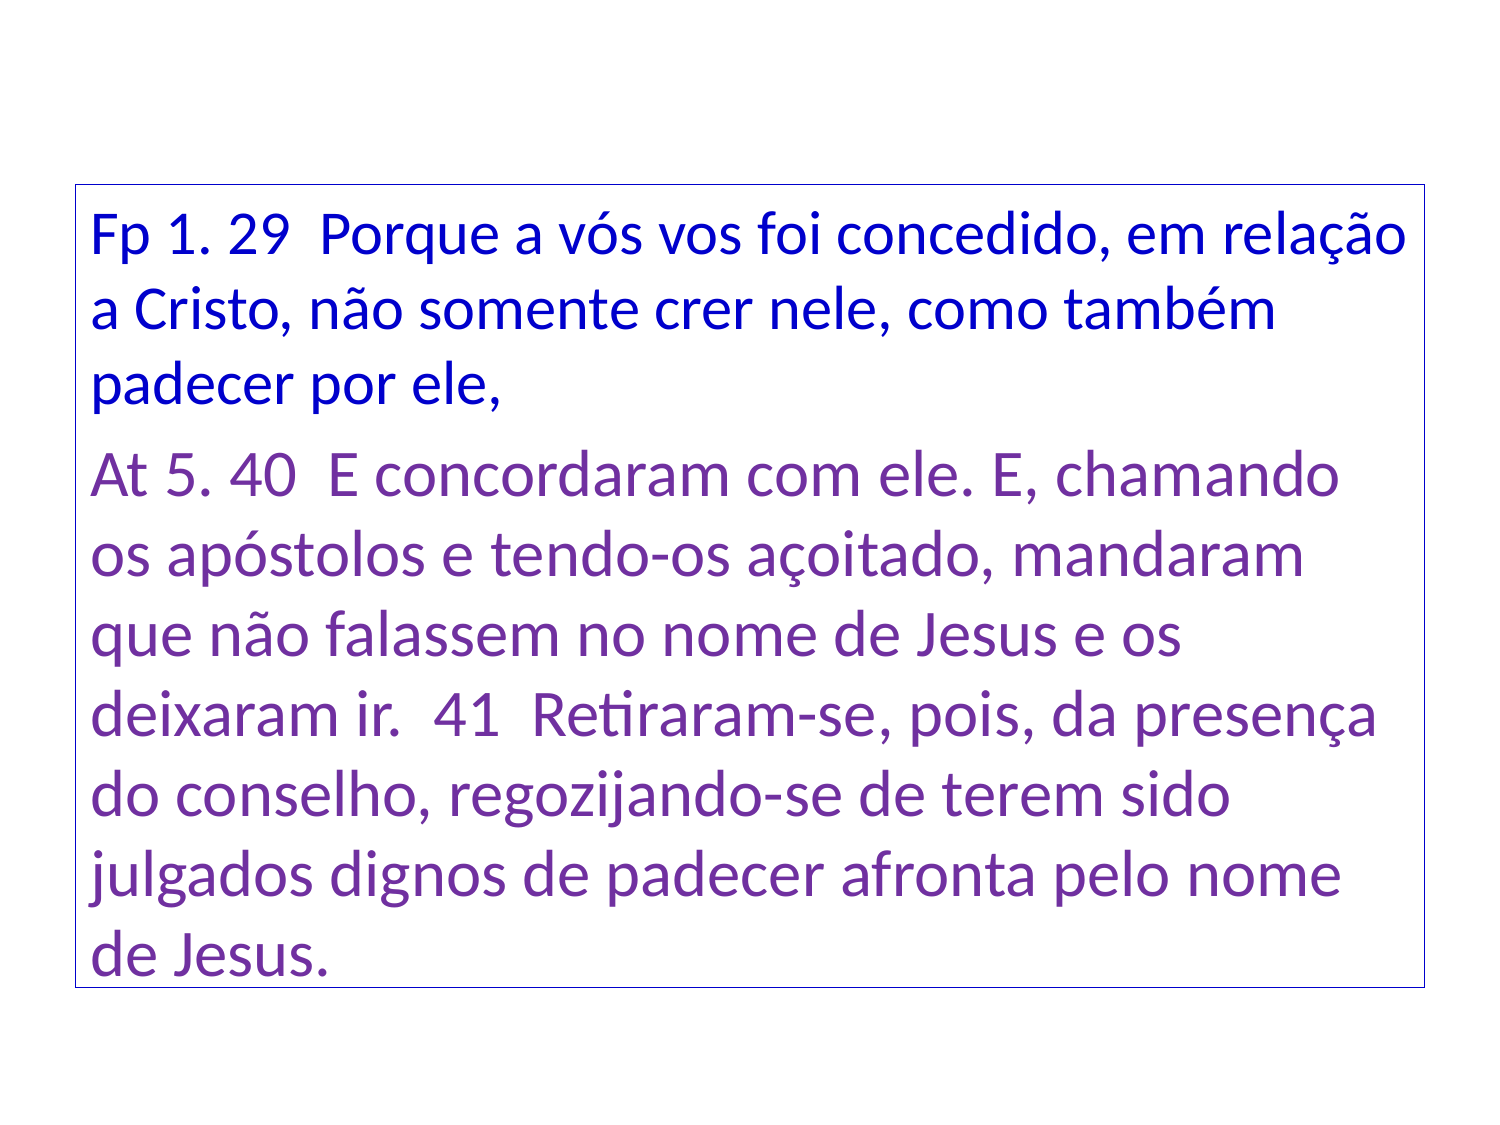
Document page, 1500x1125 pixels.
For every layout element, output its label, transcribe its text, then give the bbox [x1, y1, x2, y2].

list Fp 1. 29 Porque a vós vos foi concedido, em relação a Cristo, não somente crer nele, como também padecer por ele, At 5. 40 E concordaram com ele. E, chamando os apóstolos e tendo-os açoitado, mandaram que não falassem no nome de Jesus e os deixaram ir. 41 Retiraram-se, pois, da presença do conselho, regozijando-se de terem sido julgados dignos de padecer afronta pelo nome de Jesus. [75, 184, 1425, 988]
